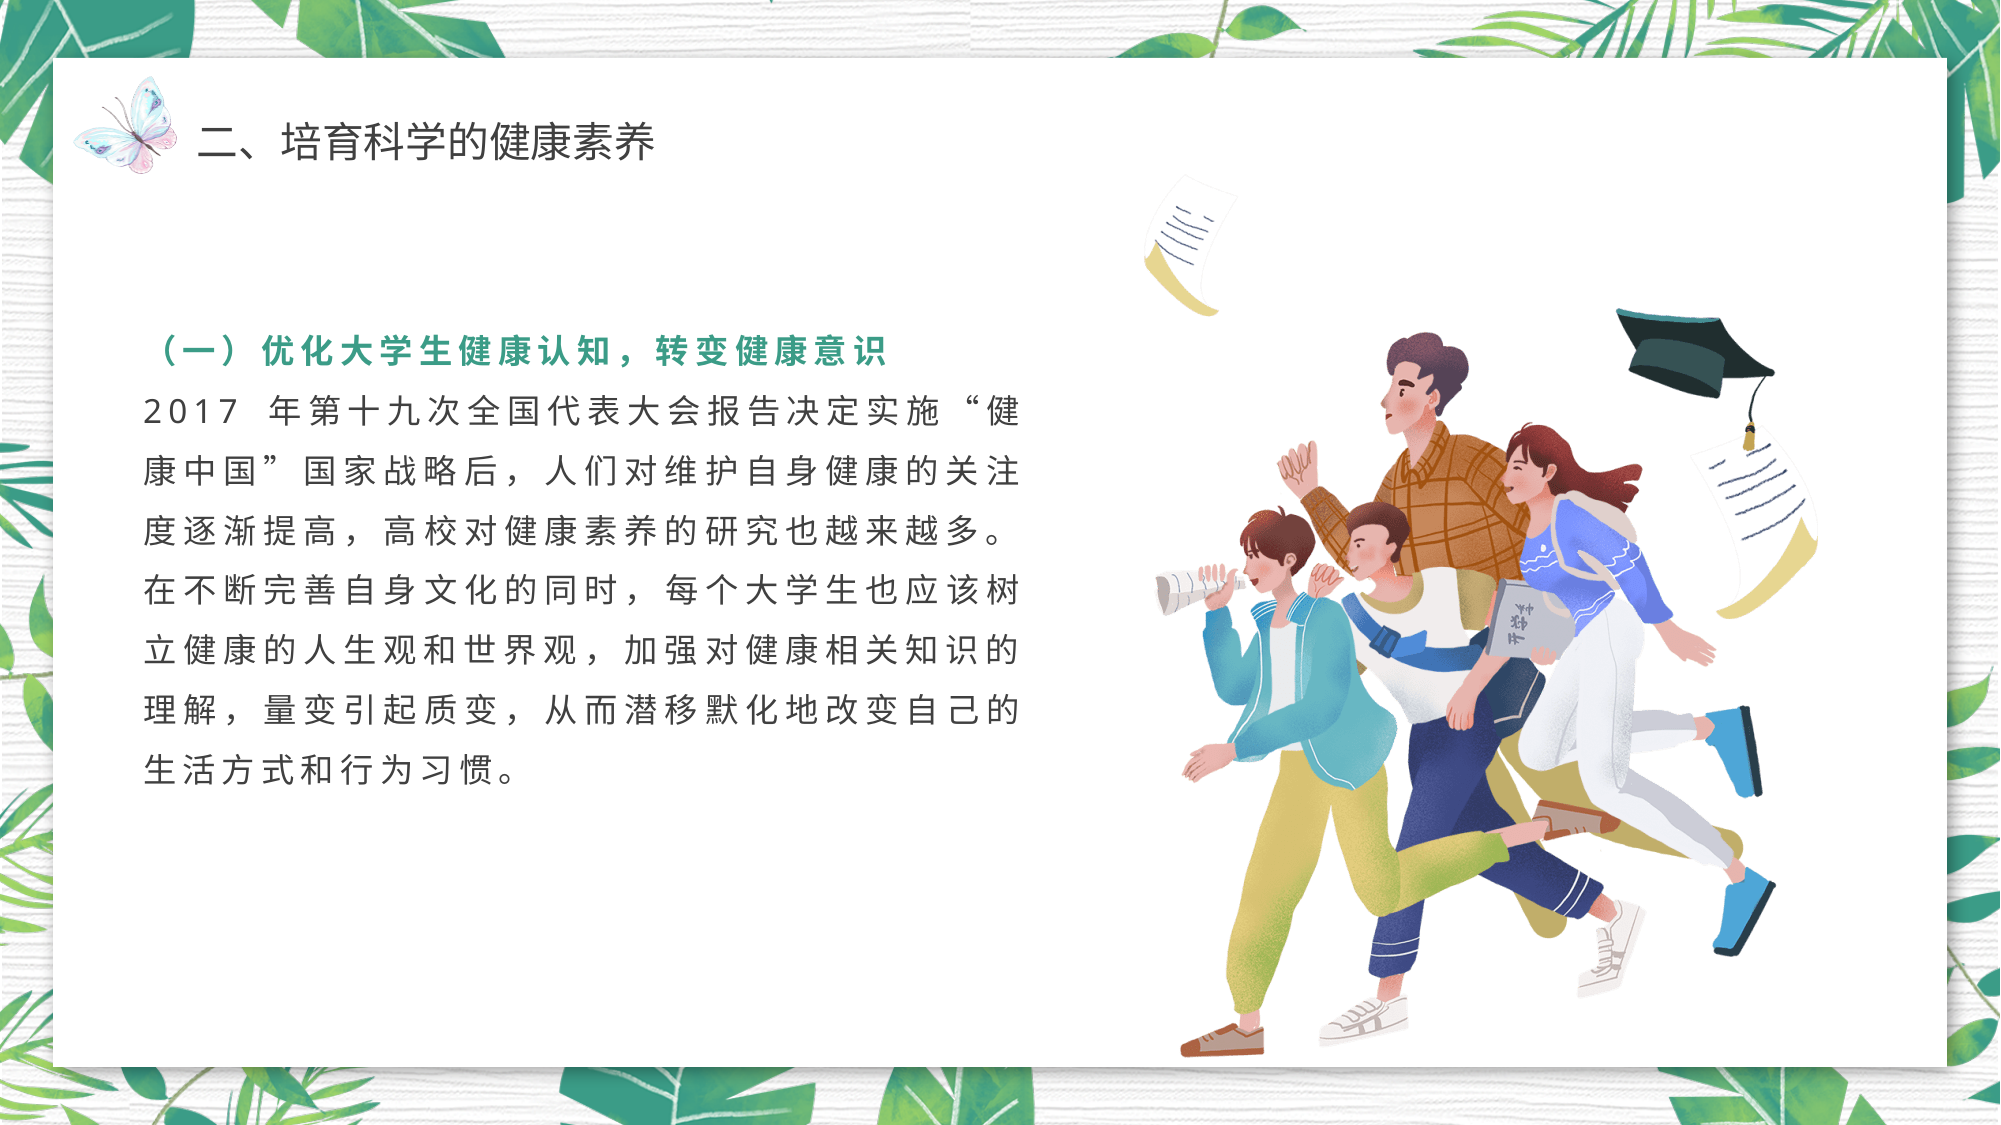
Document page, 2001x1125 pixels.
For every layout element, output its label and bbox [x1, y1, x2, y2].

picture [73, 76, 177, 174]
text_box [0, 0, 2000, 1125]
picture [1109, 8, 1855, 1125]
